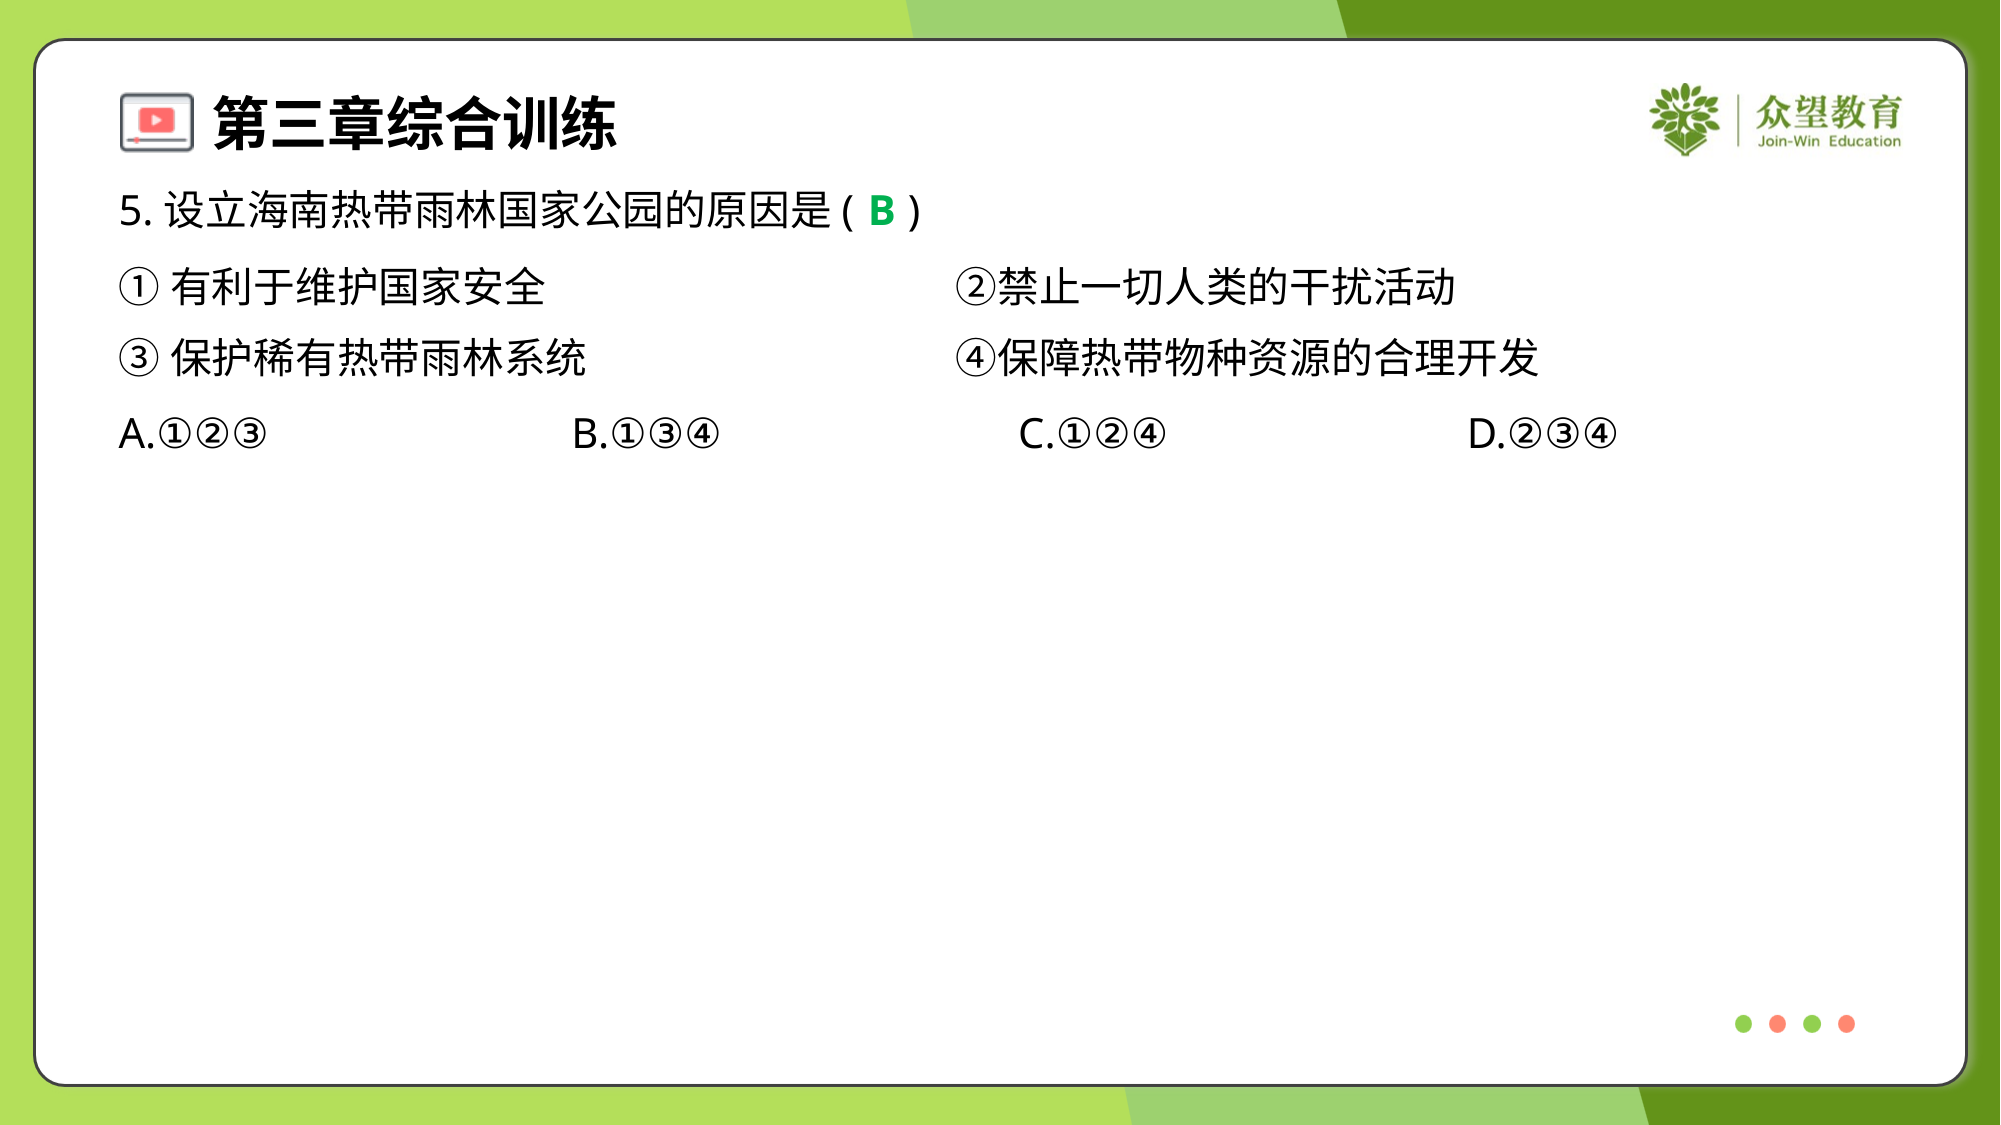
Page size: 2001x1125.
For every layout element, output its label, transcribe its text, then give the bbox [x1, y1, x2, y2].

picture [0, 0, 2000, 1125]
text_box B [852, 158, 912, 226]
text_box A.①②③ B.①③④ C.①②④ D.②③④ [118, 381, 1883, 448]
text_box 5.设立海南热带雨林国家公园的原因是( ) [912, 158, 1883, 226]
text_box ①有利于维护国家安全 ②禁止一切人类的干扰活动 ③保护稀有热带雨林系统 ④保障热带物种资源的合理开发 [118, 235, 1883, 374]
text_box 5.设立海南热带雨林国家公园的原因是( ) [118, 158, 852, 226]
